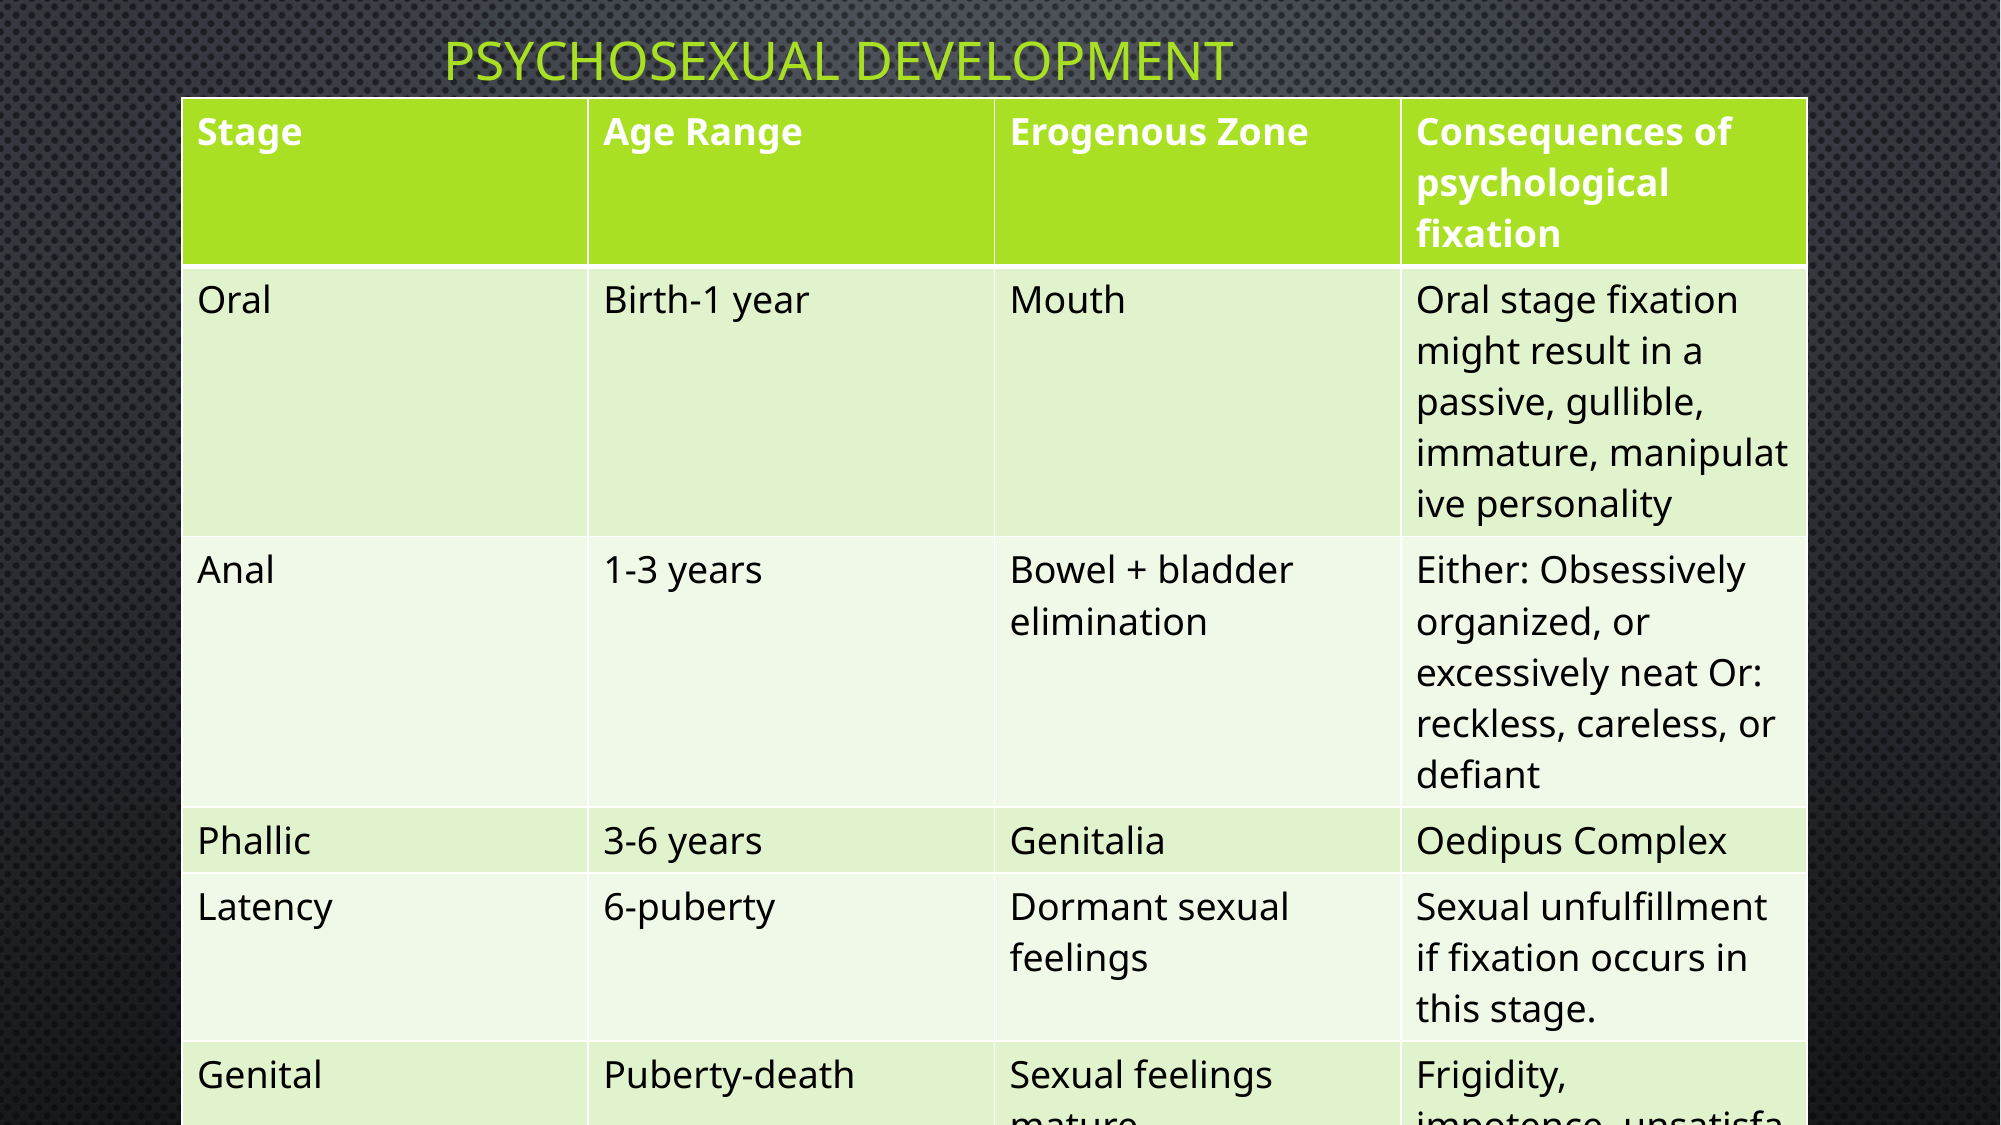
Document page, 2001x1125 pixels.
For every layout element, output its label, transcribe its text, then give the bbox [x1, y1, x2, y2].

table_cell Anal [183, 537, 587, 806]
table_cell Birth-1 year [589, 269, 994, 536]
table_cell Sexual feelings mature [995, 1042, 1400, 1125]
table_cell Oral [183, 269, 587, 536]
table_header Stage [183, 99, 587, 264]
table_cell Either: Obsessively organized, or excessively neat Or: reckless, careless, or defiant [1402, 537, 1806, 806]
table_cell Genital [183, 1042, 587, 1125]
table_cell Genitalia [995, 808, 1400, 872]
table_header Erogenous Zone [995, 99, 1400, 264]
title Psychosexual development [428, 19, 1808, 97]
table_cell Sexual unfulfillment if fixation occurs in this stage. [1402, 874, 1806, 1040]
table_cell 1-3 years [589, 537, 994, 806]
table_cell Dormant sexual feelings [995, 874, 1400, 1040]
table_cell Bowel + bladder elimination [995, 537, 1400, 806]
table_cell Latency [183, 874, 587, 1040]
table_cell Oedipus Complex [1402, 808, 1806, 872]
table_cell Puberty-death [589, 1042, 994, 1125]
table_cell Frigidity, impotence, unsatisfactory relationships [1402, 1042, 1806, 1125]
table_cell 6-puberty [589, 874, 994, 1040]
table_header Age Range [589, 99, 994, 264]
table_header Consequences of psychological fixation [1402, 99, 1806, 264]
table_cell Oral stage fixation might result in a passive, gullible, immature, manipulative personality [1402, 269, 1806, 536]
table_cell Mouth [995, 269, 1400, 536]
table_cell Phallic [183, 808, 587, 872]
table_cell 3-6 years [589, 808, 994, 872]
